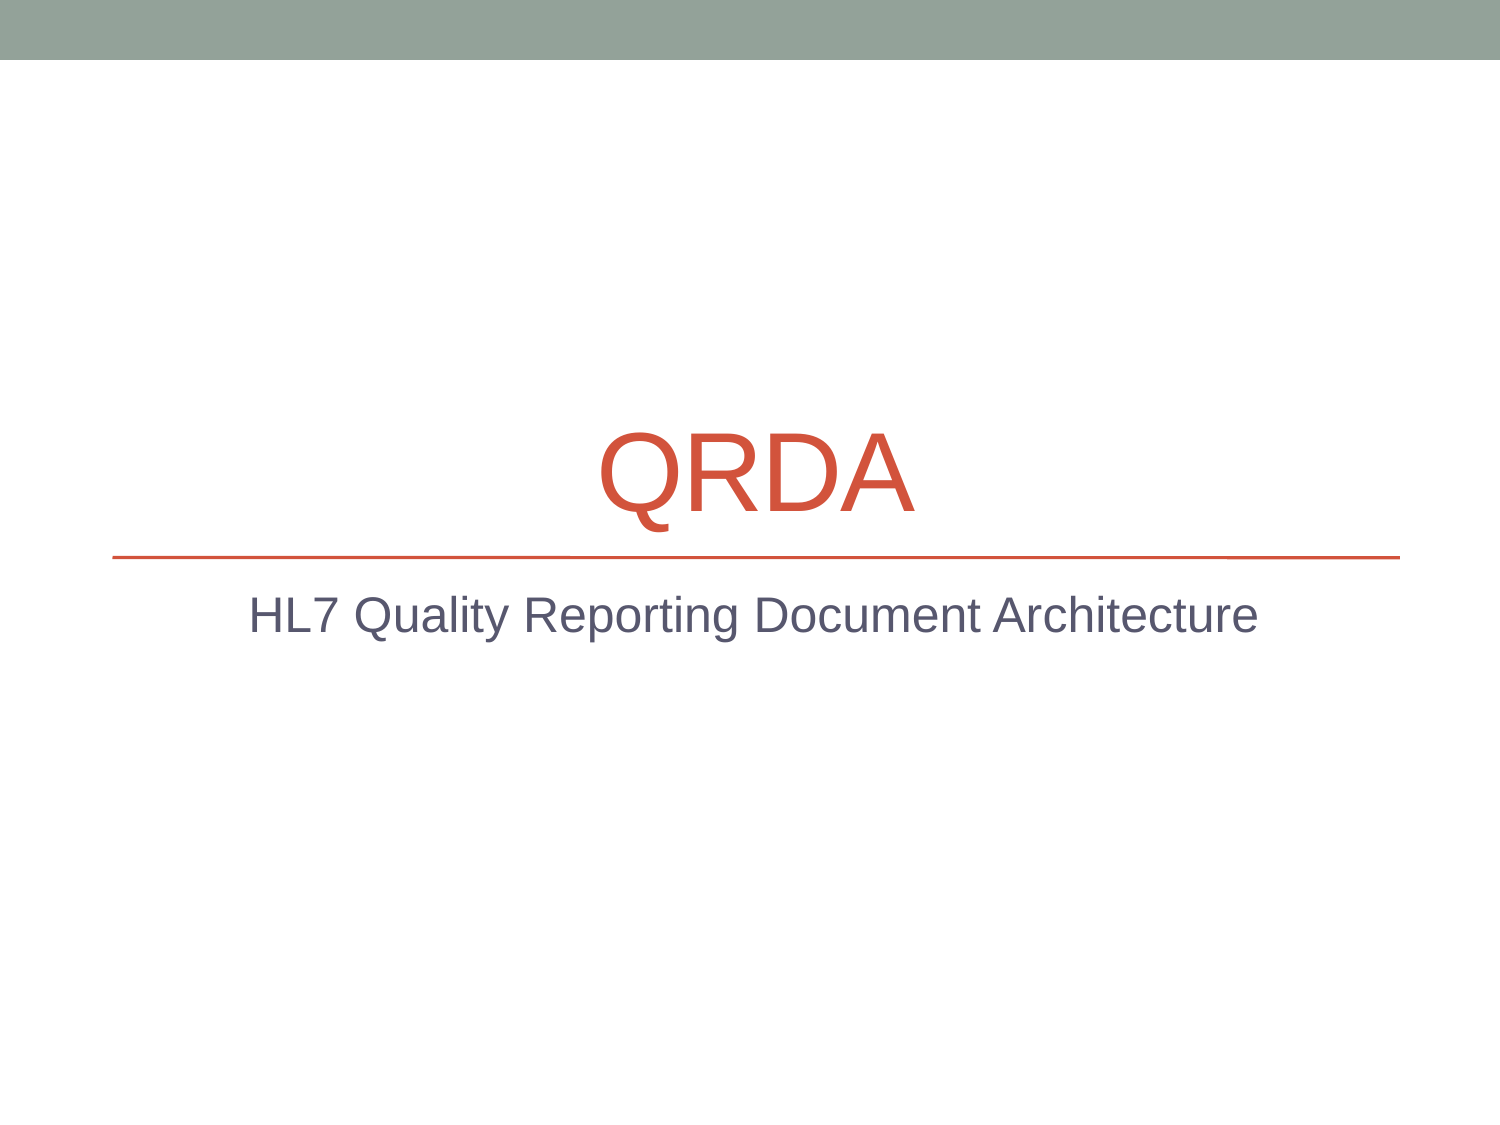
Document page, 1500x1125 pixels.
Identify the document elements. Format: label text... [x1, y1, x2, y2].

subtitle HL7 Quality Reporting Document Architecture [112, 575, 1396, 863]
title QRDA [112, 224, 1400, 542]
